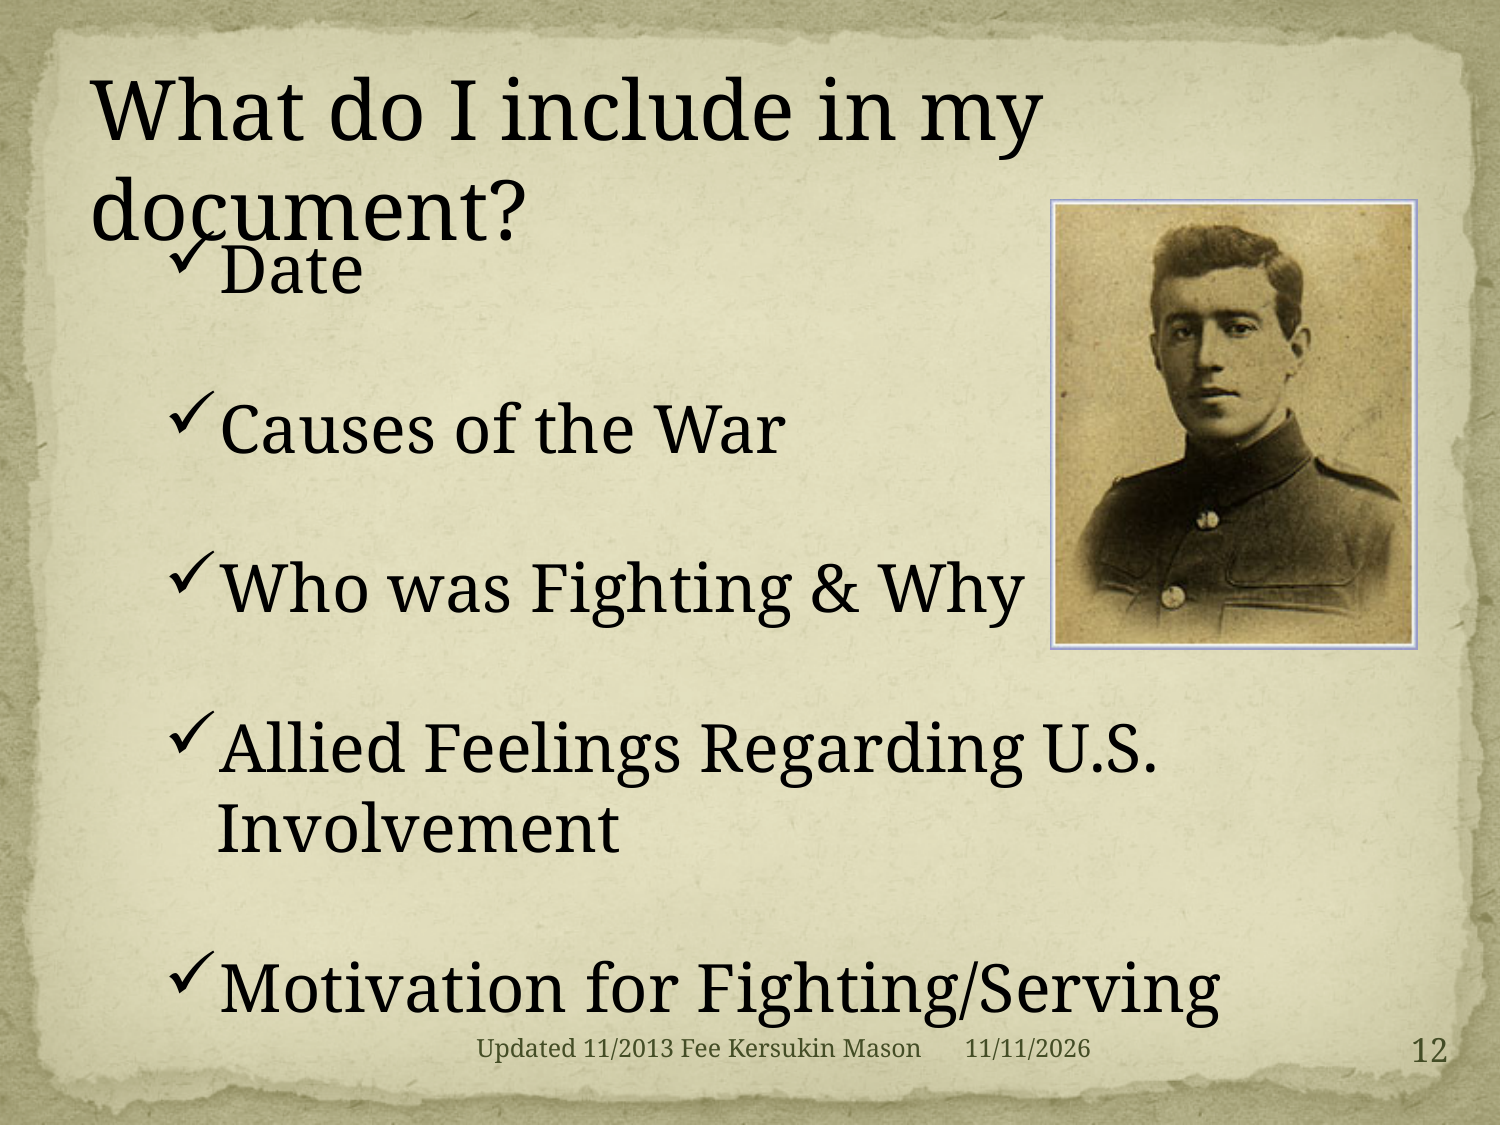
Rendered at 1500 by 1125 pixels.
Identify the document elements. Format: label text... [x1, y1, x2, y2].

footer Updated 11/2013 Fee Kersukin Mason [350, 1017, 938, 1081]
picture [1050, 199, 1418, 650]
text_box What do I include in my document? [74, 49, 1500, 265]
text_box Date Causes of the War Who was Fighting & Why Allied Feelings Regarding U.S. Involvement Motivation for Fighting/Serving [150, 219, 1375, 1114]
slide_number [950, 1017, 1375, 1081]
slide_number 12 [1379, 1014, 1480, 1089]
